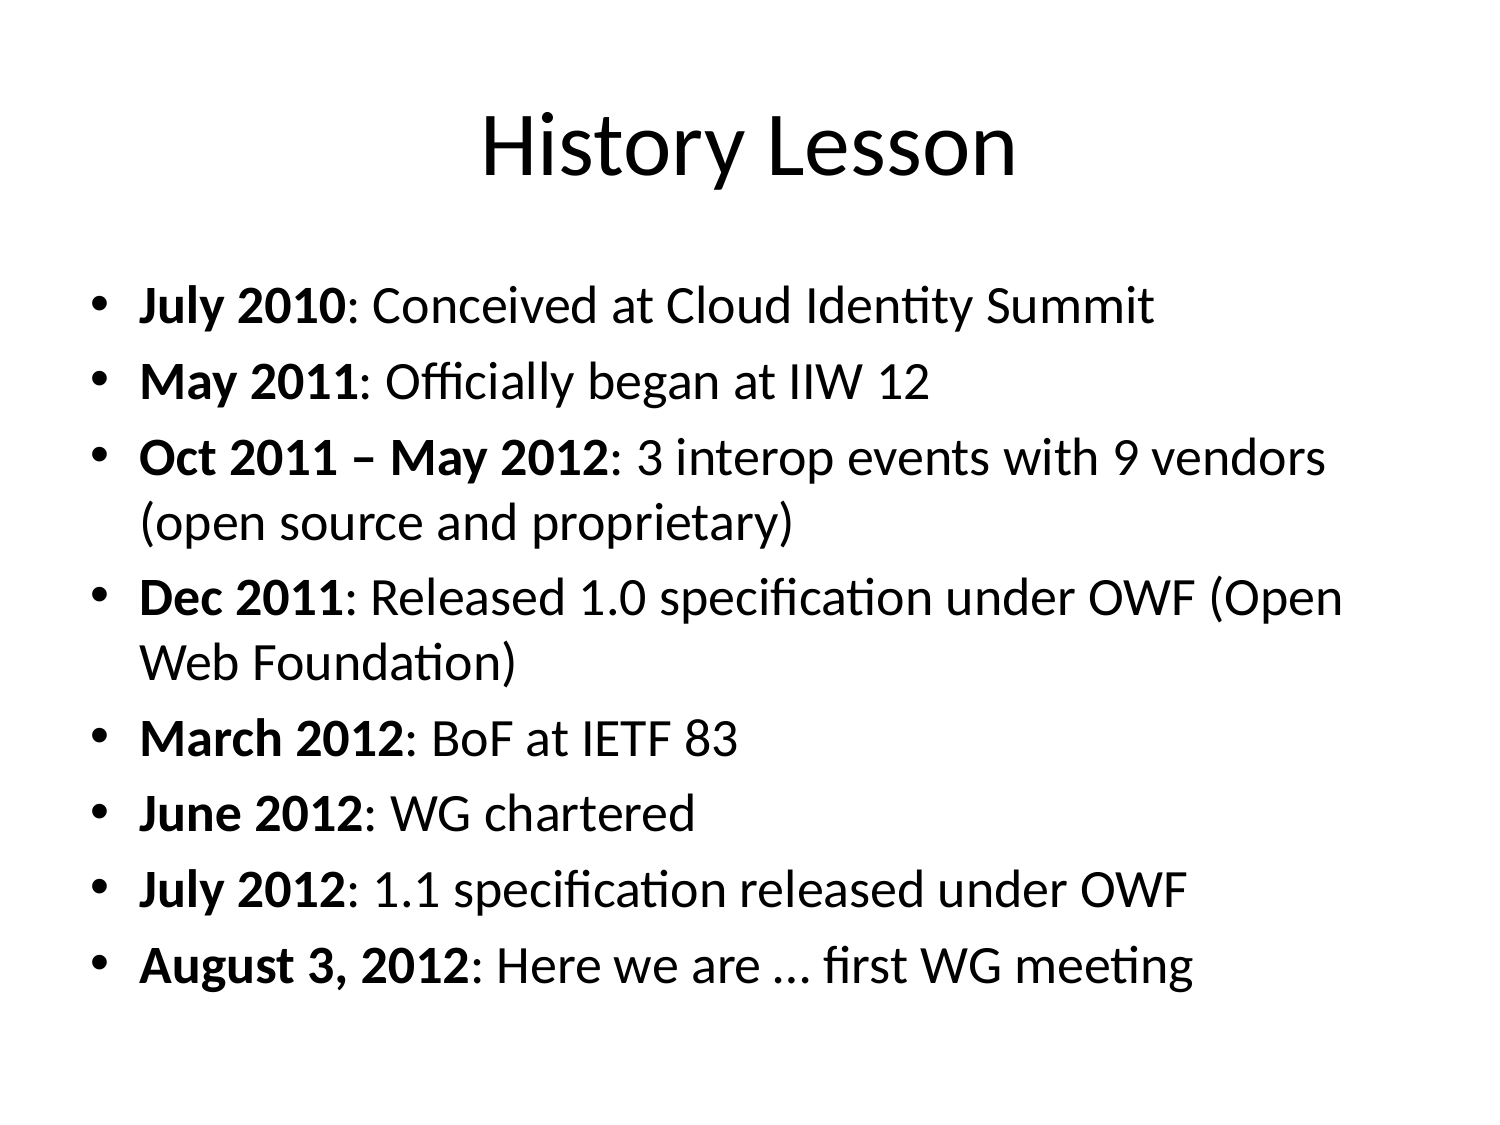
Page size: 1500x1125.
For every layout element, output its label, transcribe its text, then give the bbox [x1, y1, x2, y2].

title History Lesson [75, 45, 1425, 233]
list July 2010: Conceived at Cloud Identity Summit May 2011: Officially began at IIW 12 Oct 2011 – May 2012: 3 interop events with 9 vendors (open source and proprietary) Dec 2011: Released 1.0 specification under OWF (Open Web Foundation) March 2012: BoF at IETF 83 June 2012: WG chartered July 2012: 1.1 specification released under OWF August 3, 2012: Here we are … first WG meeting [75, 262, 1425, 1005]
